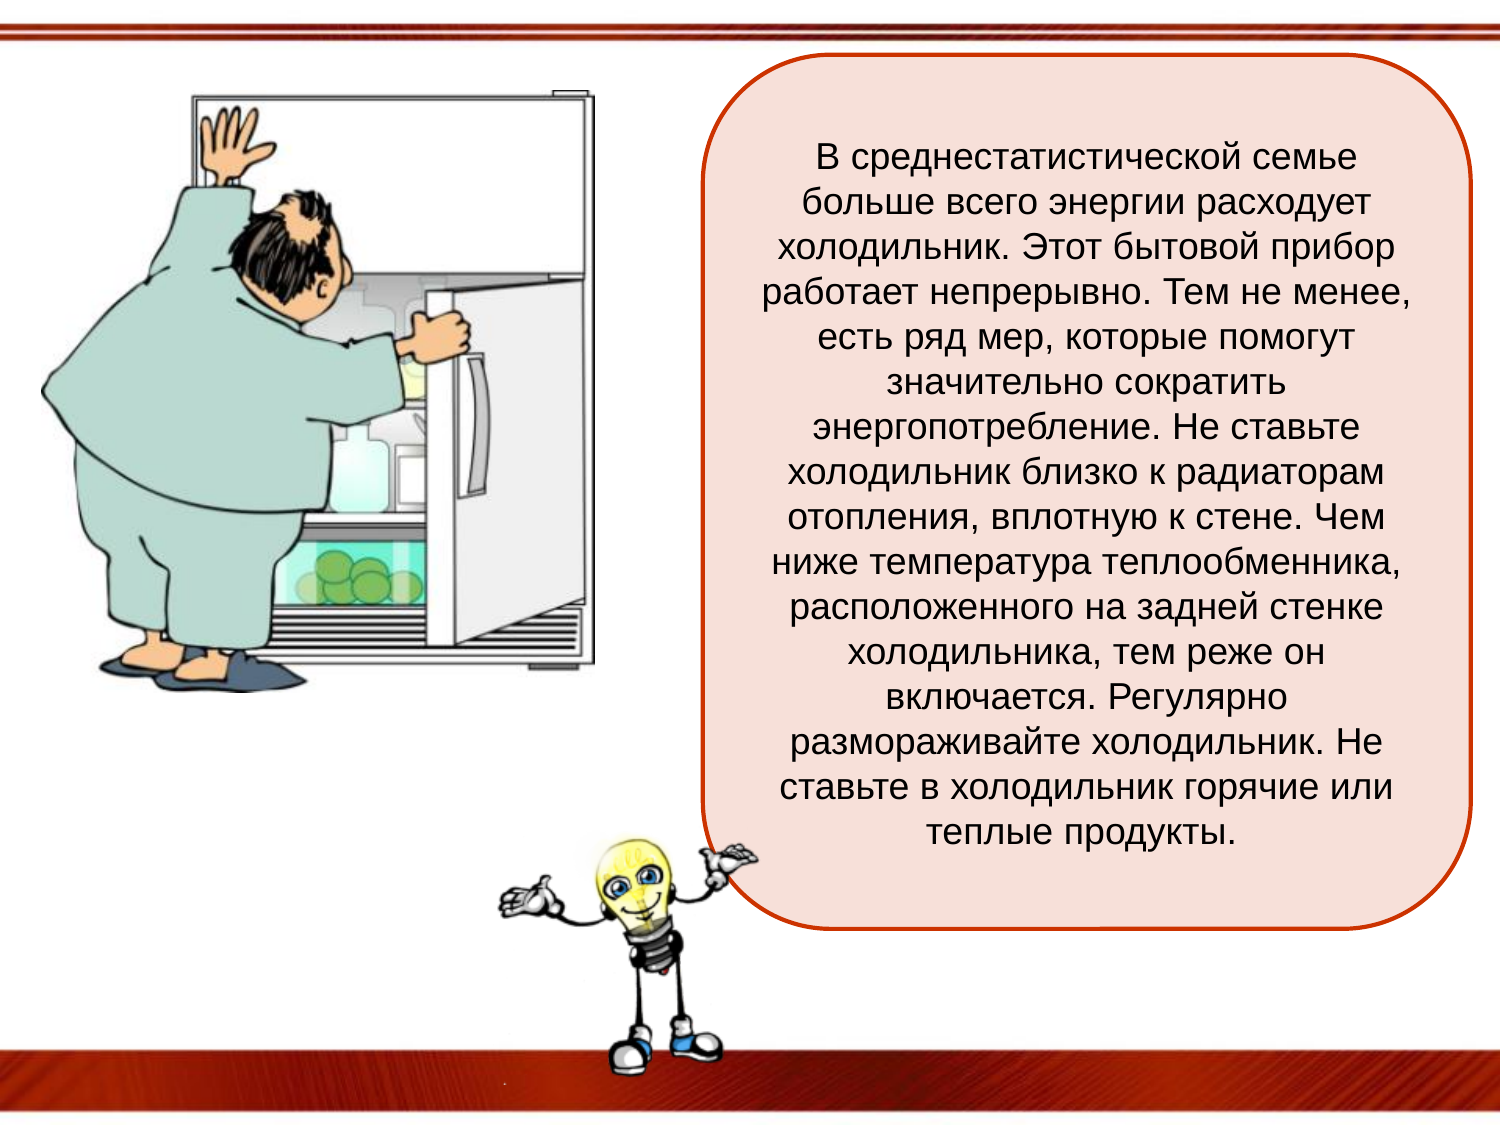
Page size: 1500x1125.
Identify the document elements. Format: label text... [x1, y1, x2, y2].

text_box В среднестатистической семье больше всего энергии расходует холодильник. Этот бытовой прибор работает непрерывно. Тем не менее, есть ряд мер, которые помогут значительно сократить энергопотребление. Не ставьте холодильник близко к радиаторам отопления, вплотную к стене. Чем ниже температура теплообменника, расположенного на задней стенке холодильника, тем реже он включается. Регулярно размораживайте холодильник. Не ставьте в холодильник горячие или теплые продукты. [700, 52, 1473, 931]
picture [0, 0, 1500, 1125]
